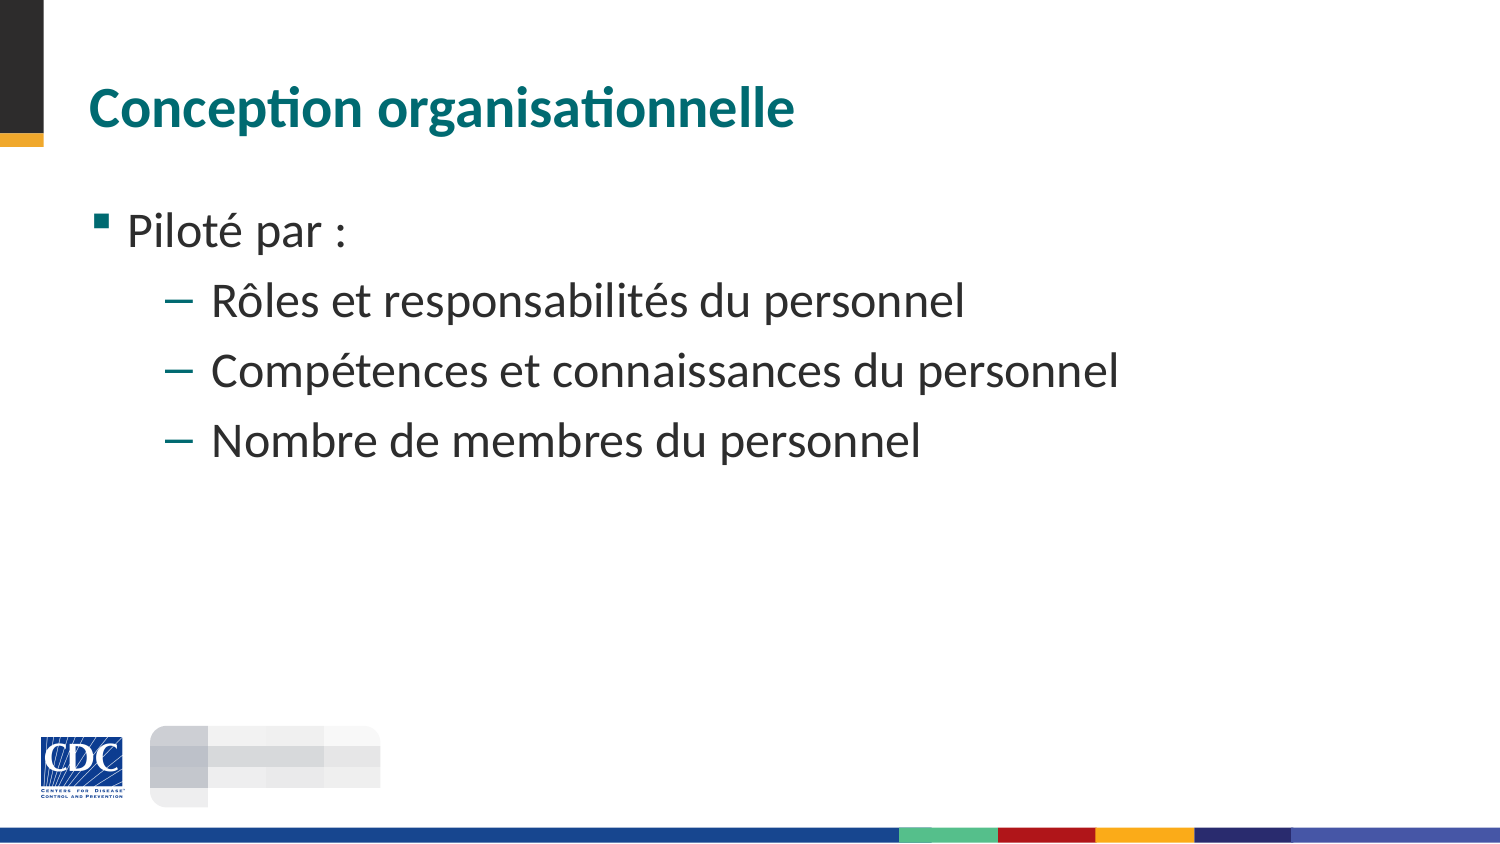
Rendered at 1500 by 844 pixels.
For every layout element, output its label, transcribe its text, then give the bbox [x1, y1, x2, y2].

title Conception organisationnelle [75, 33, 1425, 147]
picture [41, 737, 125, 798]
list Piloté par : Rôles et responsabilités du personnel Compétences et connaissances du personnel Nombre de membres du personnel [75, 190, 1414, 739]
